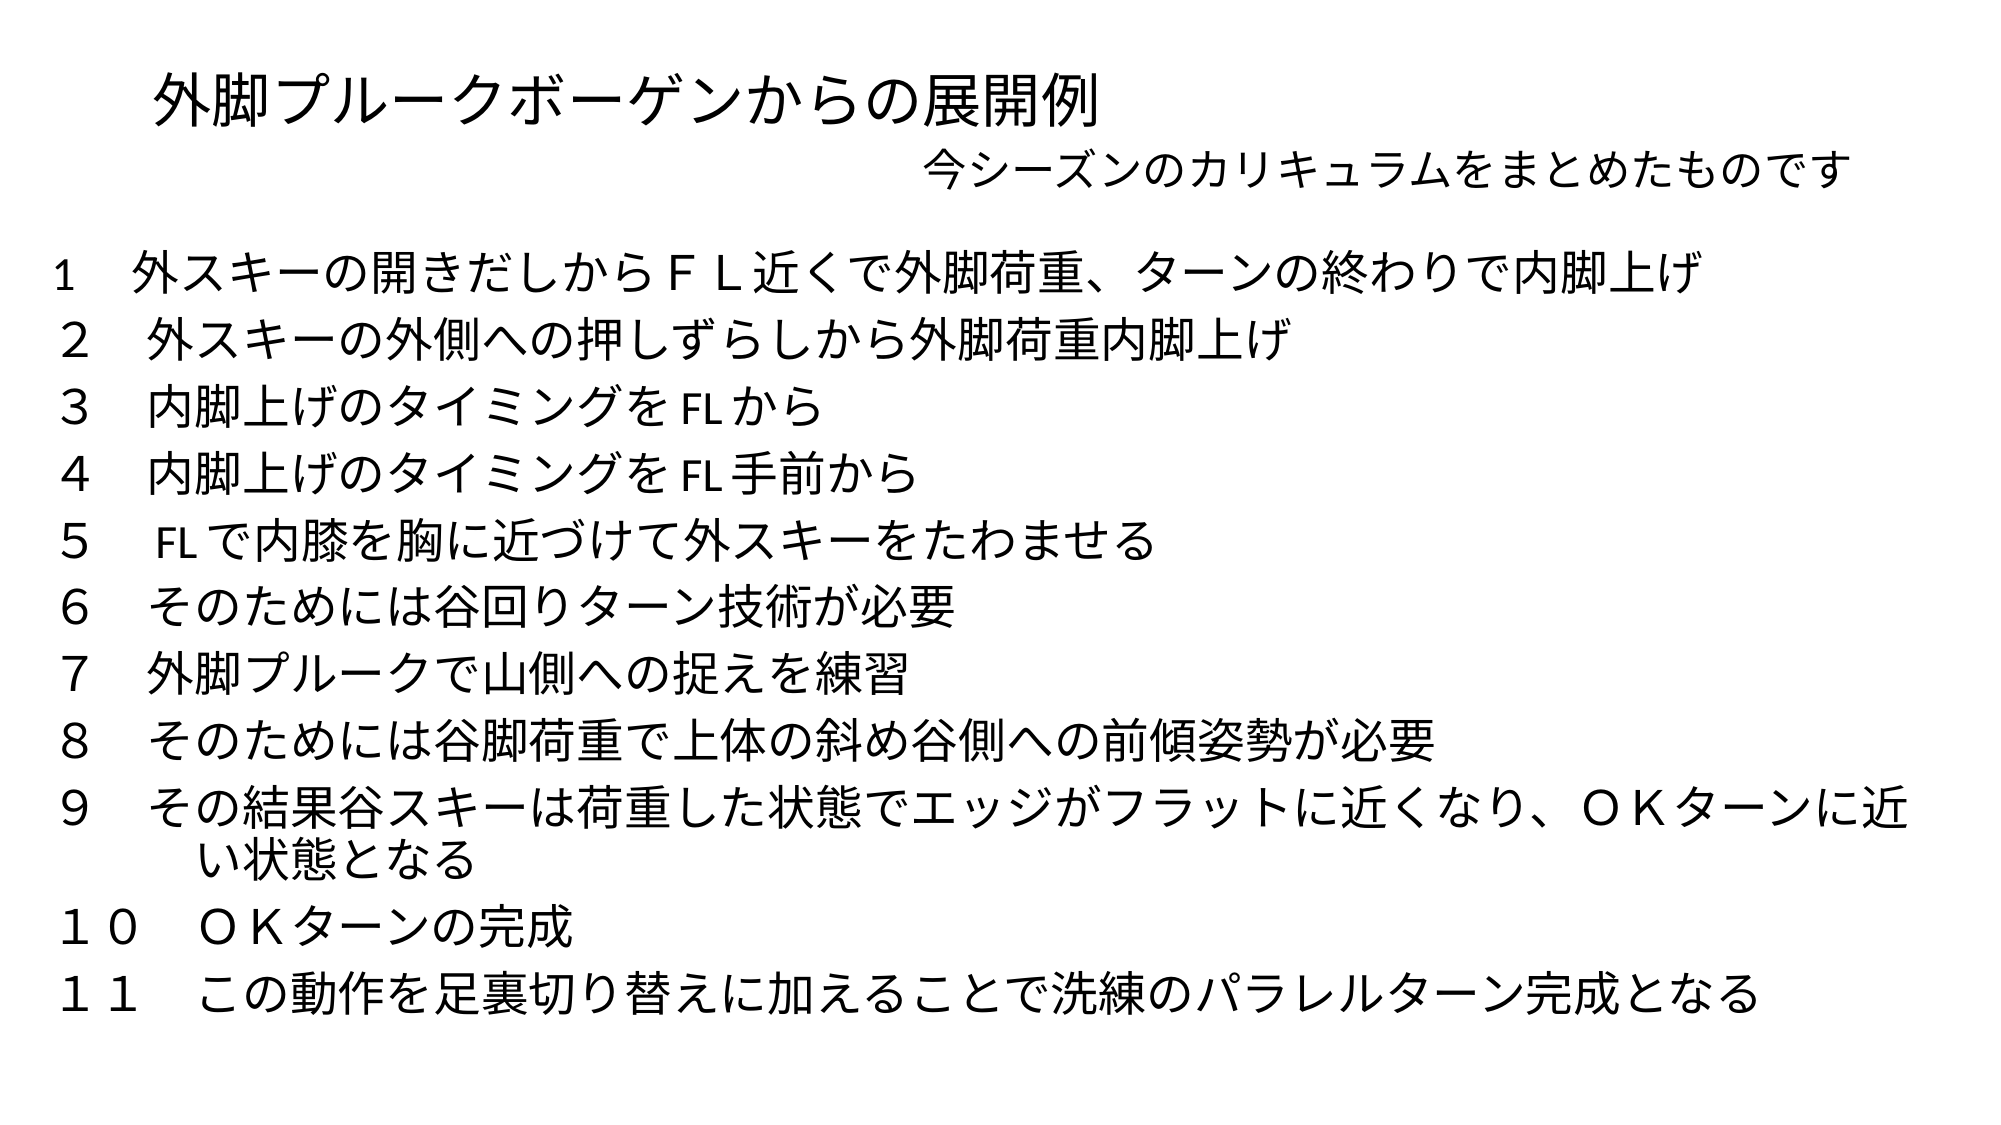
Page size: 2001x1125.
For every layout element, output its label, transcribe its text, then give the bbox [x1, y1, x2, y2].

list 1 外スキーの開きだしからＦＬ近くで外脚荷重、ターンの終わりで内脚上げ ２ 外スキーの外側への押しずらしから外脚荷重内脚上げ ３ 内脚上げのタイミングをFLから ４ 内脚上げのタイミングをFL手前から ５ FLで内膝を胸に近づけて外スキーをたわませる ６ そのためには谷回りターン技術が必要 ７ 外脚プルークで山側への捉えを練習 ８ そのためには谷脚荷重で上体の斜め谷側への前傾姿勢が必要 ９ その結果谷スキーは荷重した状態でエッジがフラットに近くなり、ＯＫターンに近 い状態となる １０ ＯＫターンの完成 １１ この動作を足裏切り替えに加えることで洗練のパラレルターン完成となる [36, 241, 1934, 1099]
title 外脚プルークボーゲンからの展開例 今シーズンのカリキュラムをまとめたものです [137, 59, 1875, 211]
